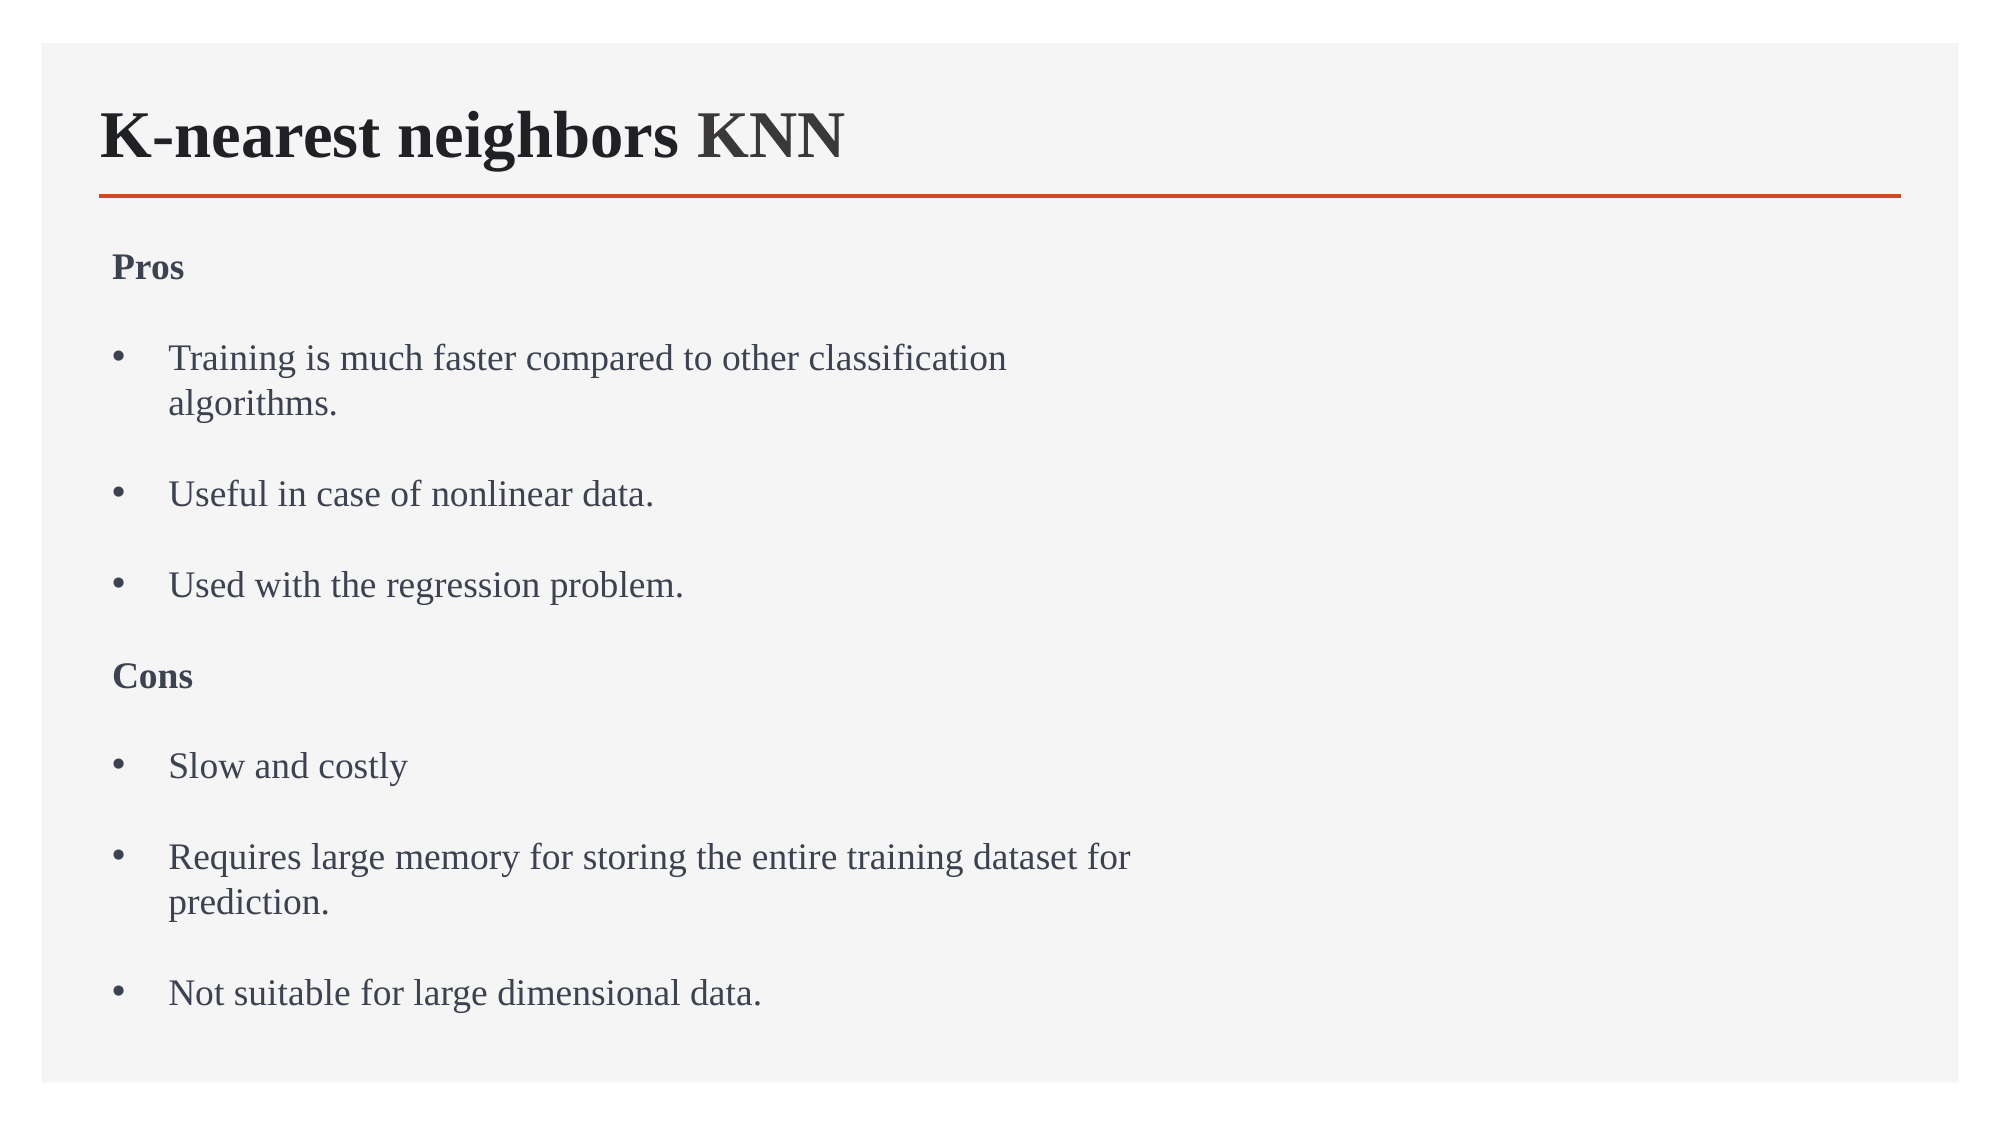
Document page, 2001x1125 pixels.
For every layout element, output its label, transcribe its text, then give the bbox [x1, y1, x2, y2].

list Pros Training is much faster compared to other classification algorithms. Useful in case of nonlinear data. Used with the regression problem. Cons Slow and costly Requires large memory for storing the entire training dataset for prediction. Not suitable for large dimensional data. [97, 234, 1180, 1052]
title K-nearest neighbors KNN [85, 73, 1214, 179]
